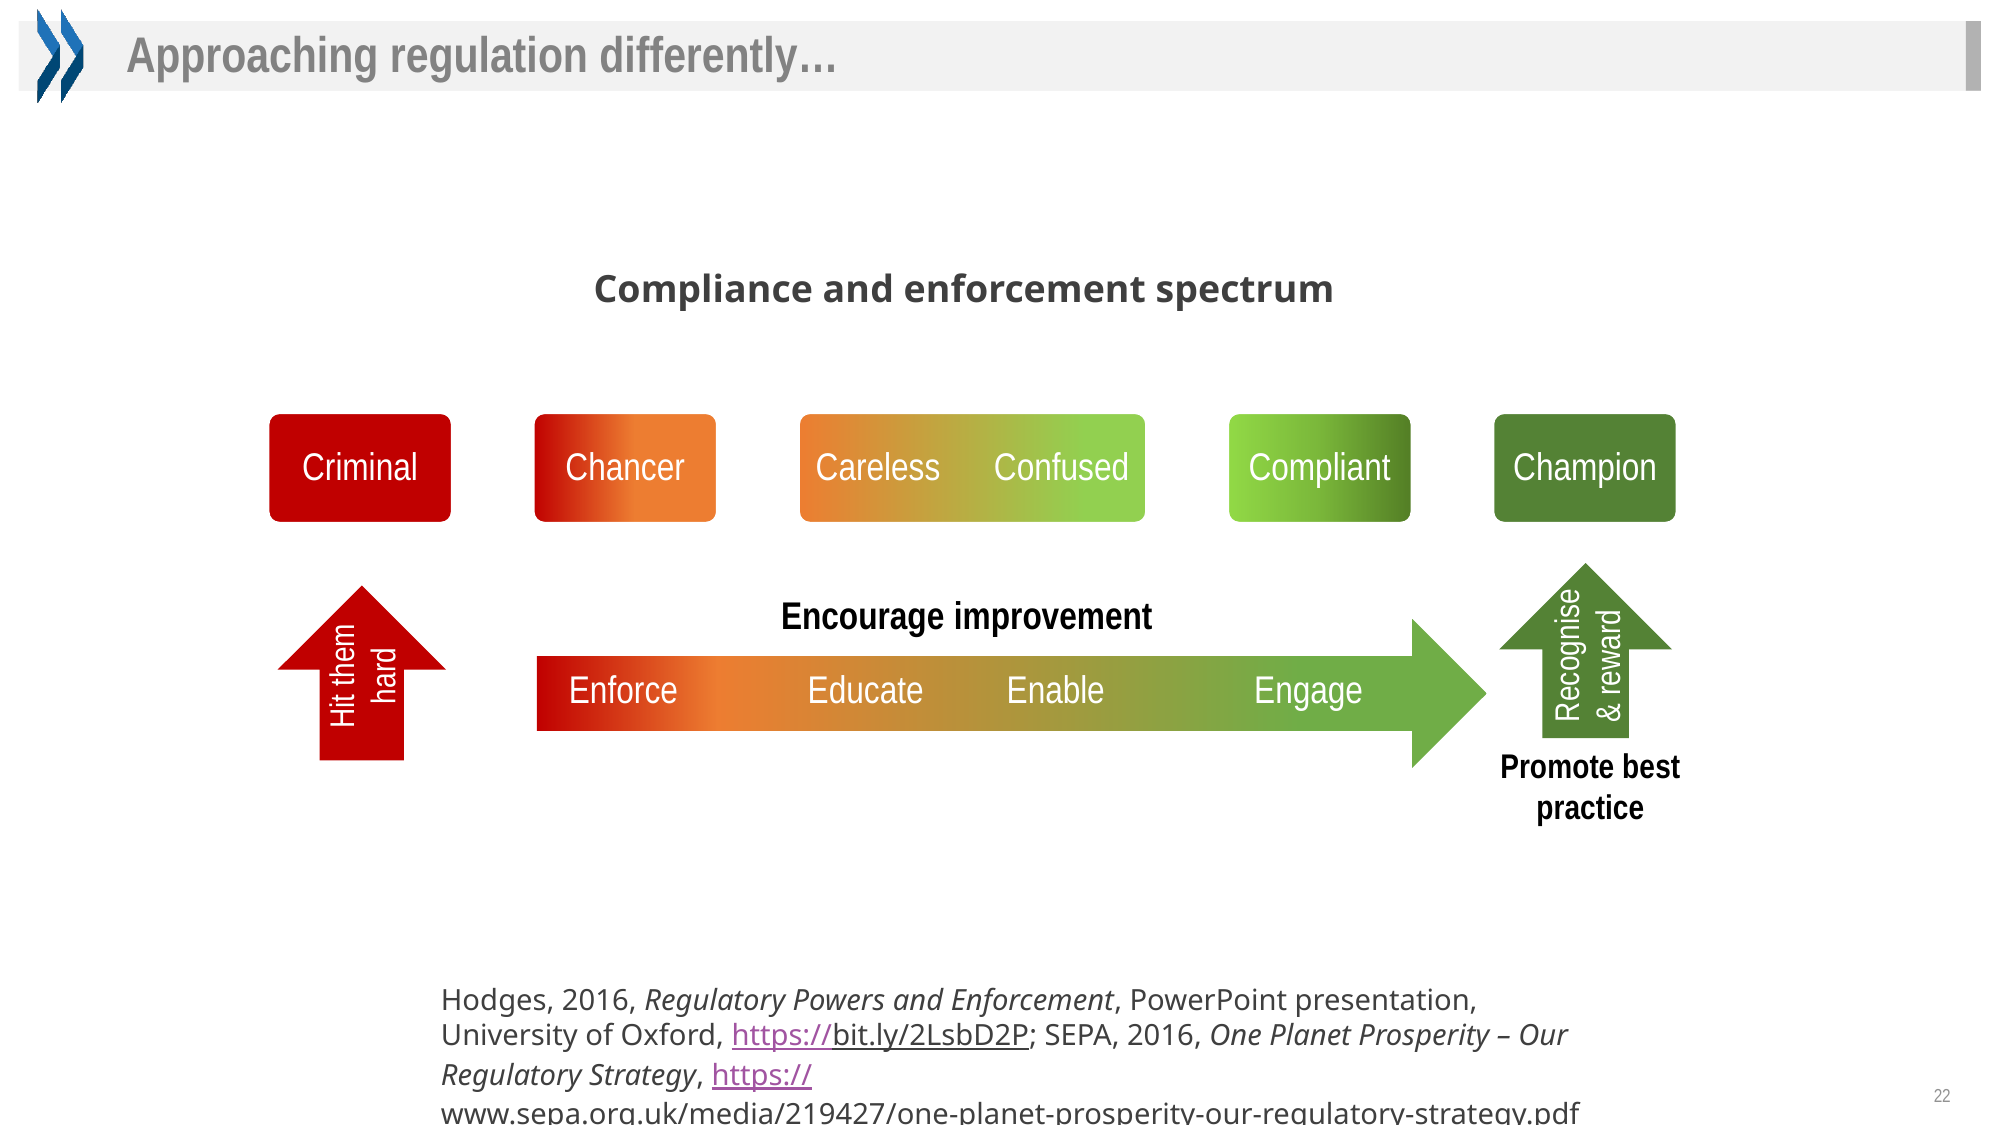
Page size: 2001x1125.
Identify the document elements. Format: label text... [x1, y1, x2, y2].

slide_number 22 [1625, 1065, 1966, 1125]
text_box Compliance and enforcement spectrum [266, 257, 1662, 318]
text_box Hodges, 2016, Regulatory Powers and Enforcement, PowerPoint presentation, University of Oxford, https://bit.ly/2LsbD2P; SEPA, 2016, One Planet Prosperity – Our Regulatory Strategy, https://www.sepa.org.uk/media/219427/one-planet-prosperity-our-regulatory-strategy.pdf [426, 973, 1625, 1125]
picture [26, 5, 90, 107]
list Approaching regulation differently… [111, 22, 1967, 91]
picture [266, 410, 1710, 849]
